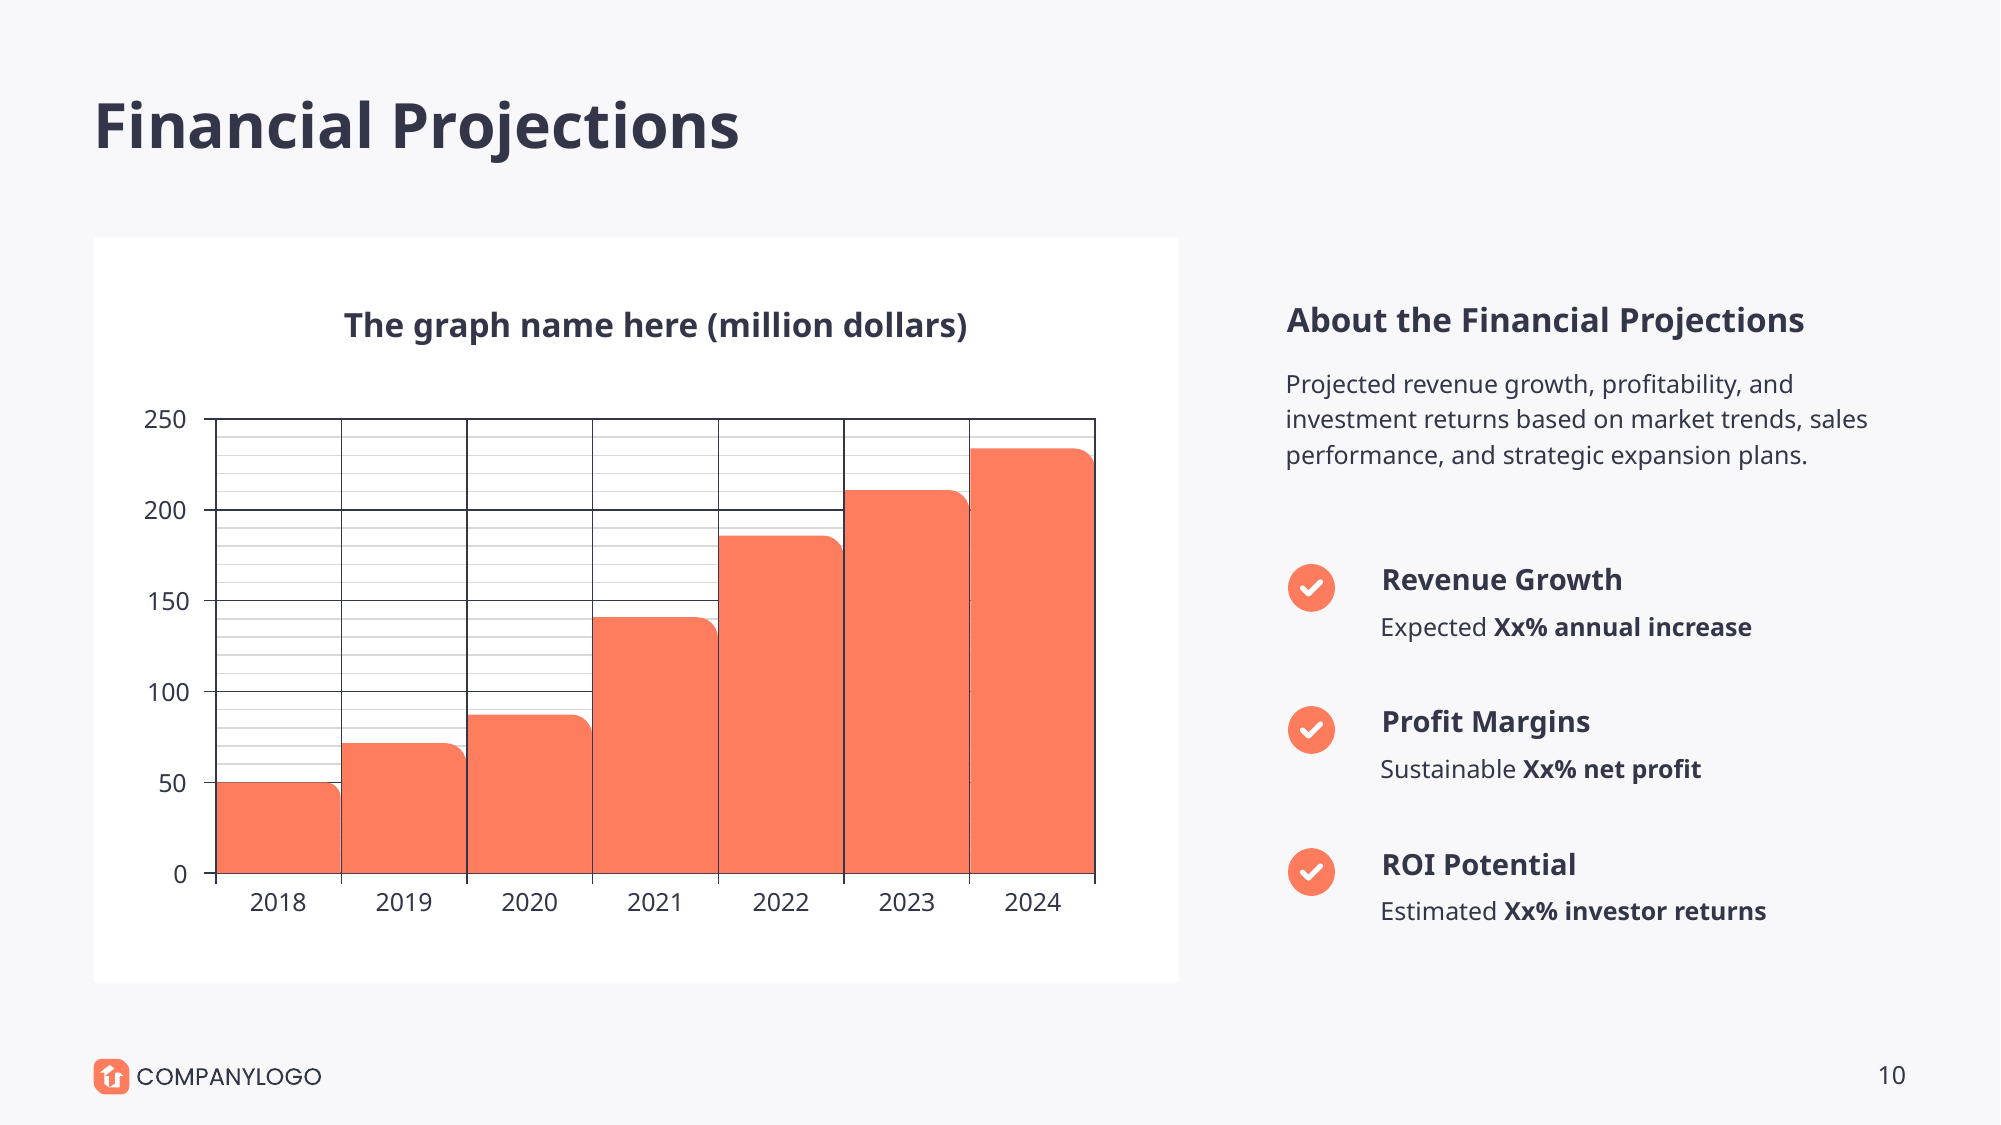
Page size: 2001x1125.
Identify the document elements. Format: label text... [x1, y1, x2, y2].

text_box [1287, 561, 1907, 641]
text_box Projected revenue growth, profitability, and investment returns based on market trends, sales performance, and strategic expansion plans. [1285, 362, 1907, 470]
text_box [141, 403, 1097, 917]
text_box [93, 237, 1179, 983]
text_box The graph name here (million dollars) [215, 303, 1096, 344]
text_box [1287, 845, 1907, 925]
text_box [1287, 703, 1907, 783]
title Financial Projections [93, 85, 1907, 162]
text_box About the Financial Projections [1285, 299, 1907, 340]
